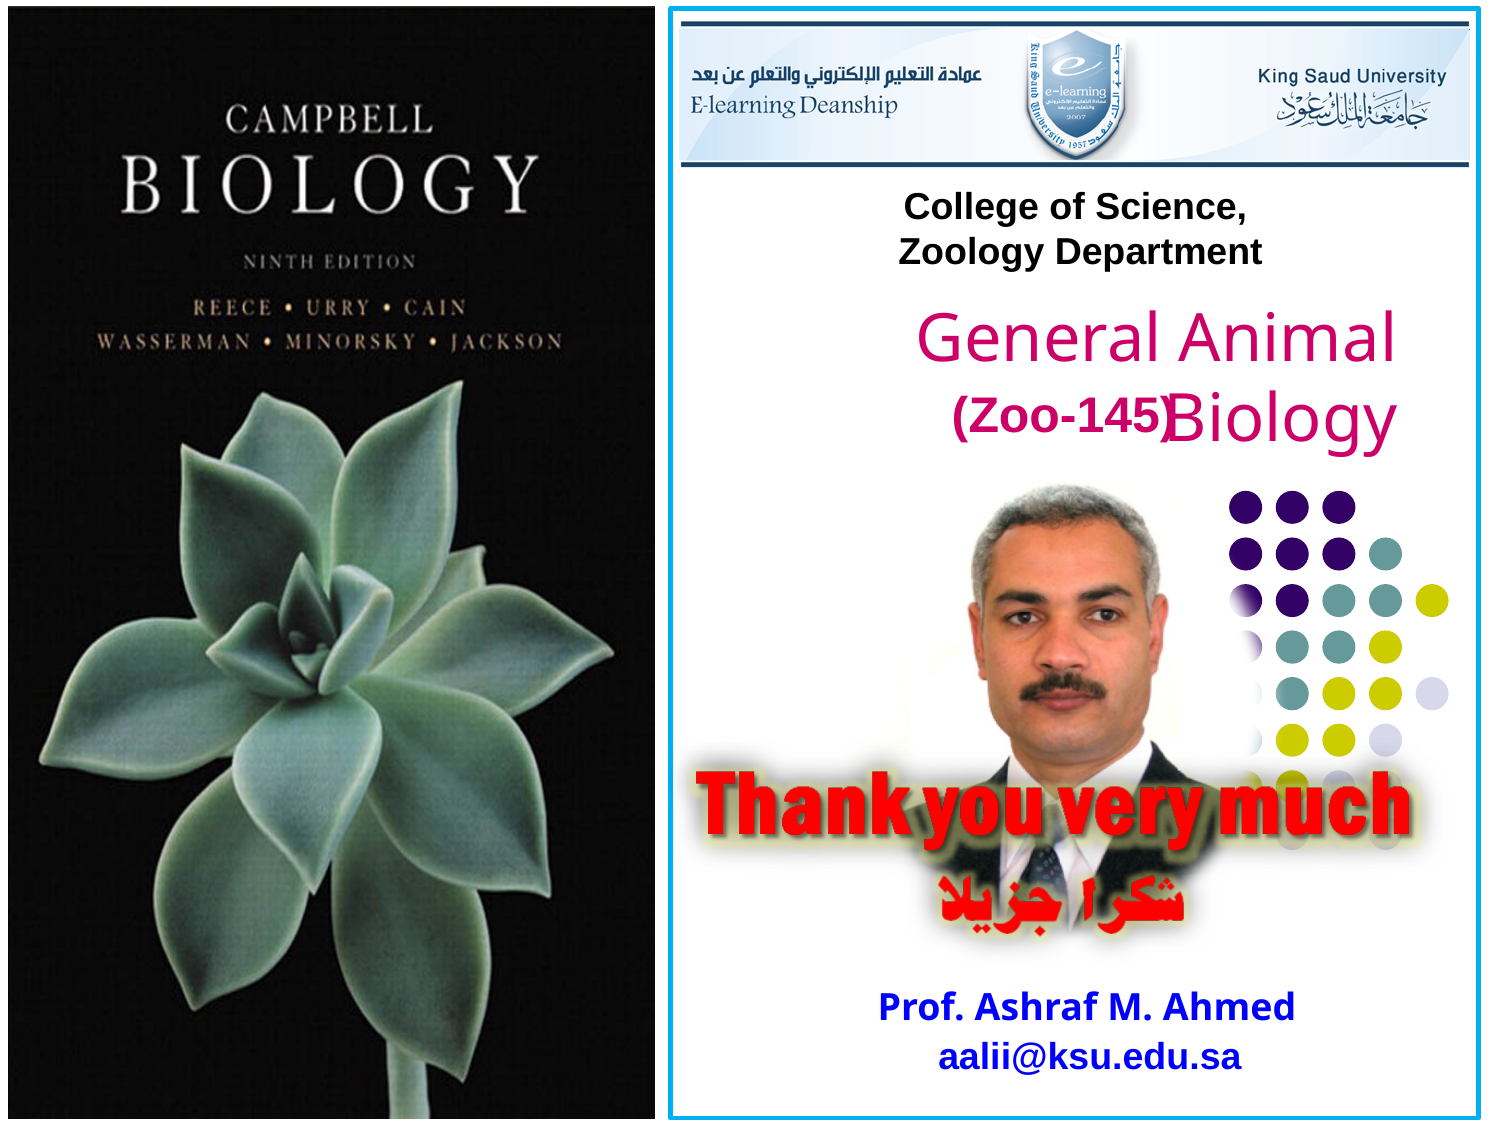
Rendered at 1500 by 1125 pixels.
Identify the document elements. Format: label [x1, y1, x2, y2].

text_box [670, 8, 1480, 1119]
picture [678, 762, 1424, 957]
picture [7, 6, 656, 1120]
